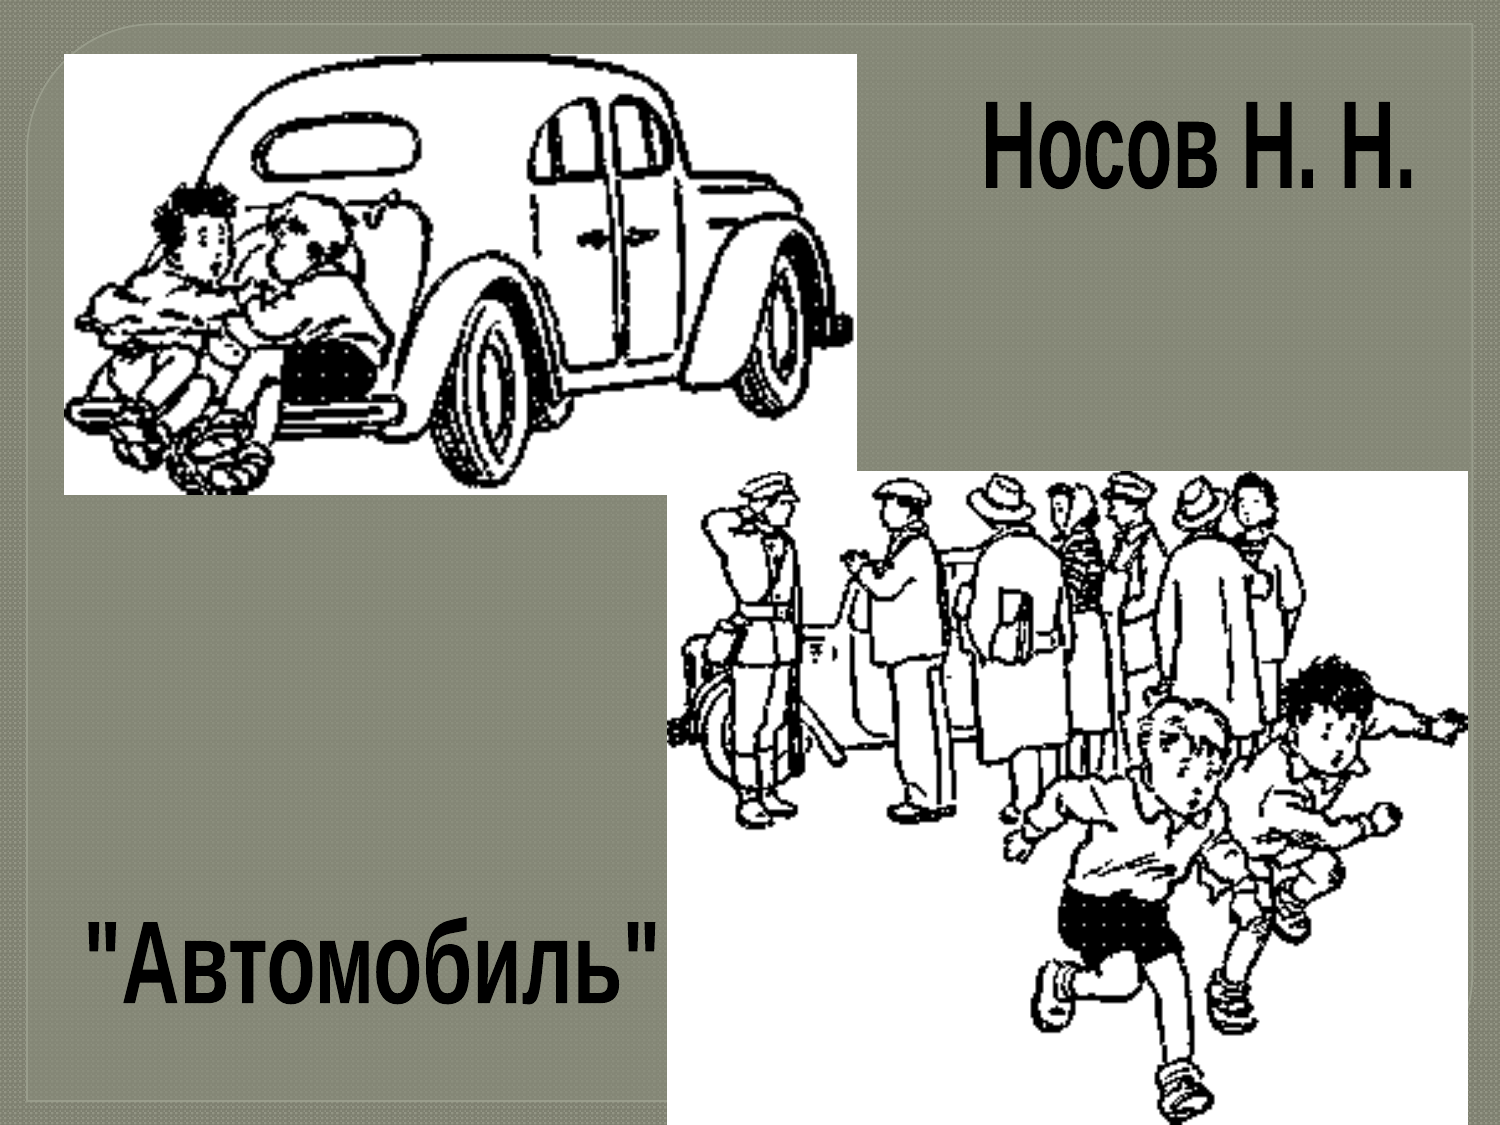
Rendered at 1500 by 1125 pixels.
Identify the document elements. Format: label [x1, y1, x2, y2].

picture [64, 54, 1468, 1125]
